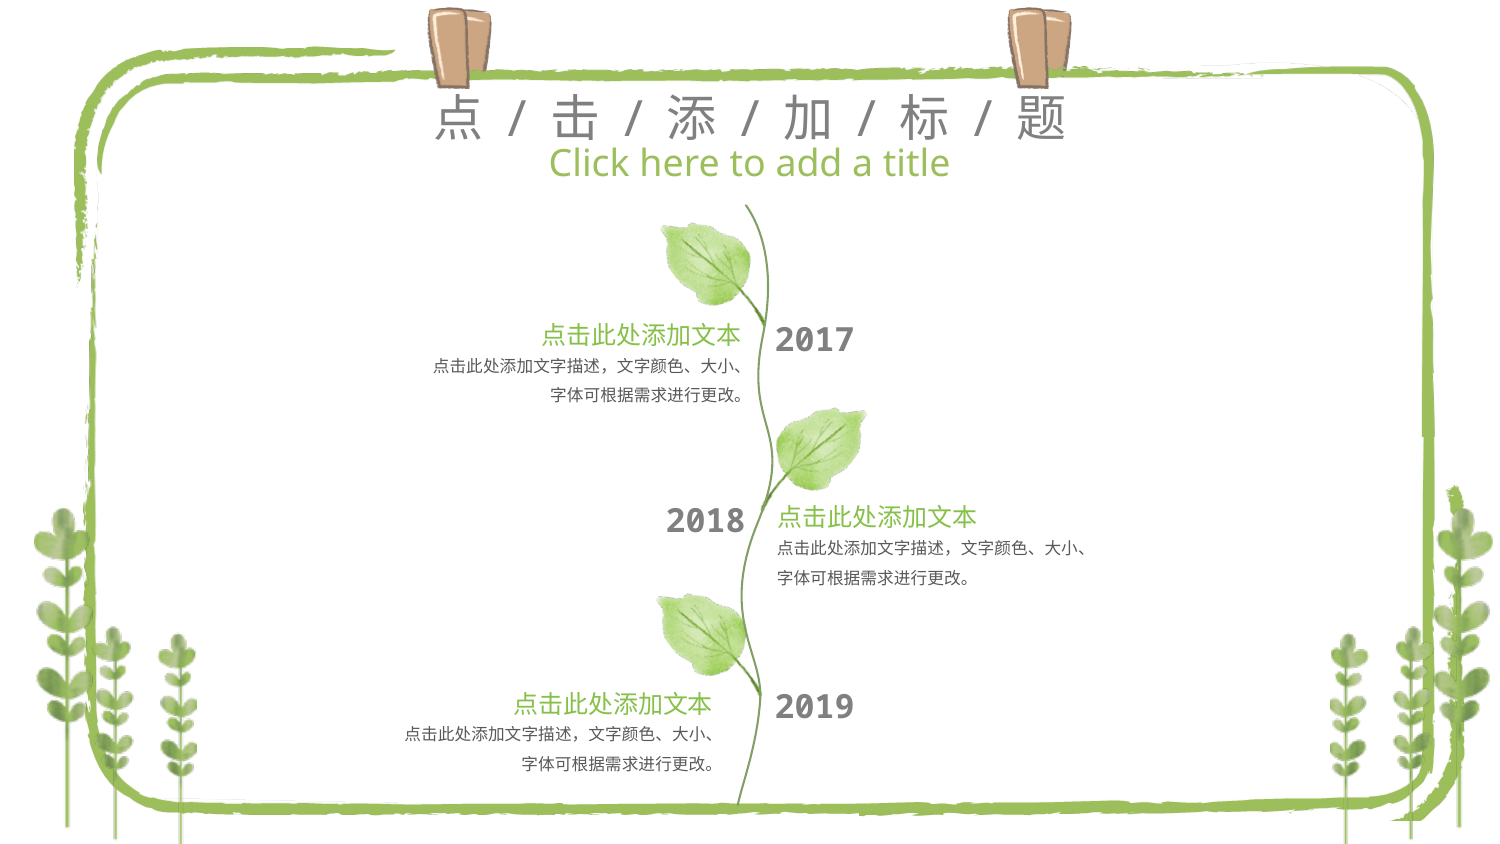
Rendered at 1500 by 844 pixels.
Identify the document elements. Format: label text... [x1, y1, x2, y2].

text_box 2017 [756, 291, 877, 366]
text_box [377, 665, 738, 778]
text_box [756, 220, 770, 291]
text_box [762, 479, 1122, 592]
text_box [736, 649, 757, 806]
picture [34, 7, 1493, 844]
text_box Click here to add a title [533, 131, 967, 192]
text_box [406, 297, 766, 409]
text_box 2019 [753, 658, 877, 733]
text_box 2018 [644, 471, 768, 547]
text_box [741, 547, 751, 572]
text_box 点/击/添/加/标/题 [407, 79, 1093, 154]
text_box [742, 409, 771, 479]
